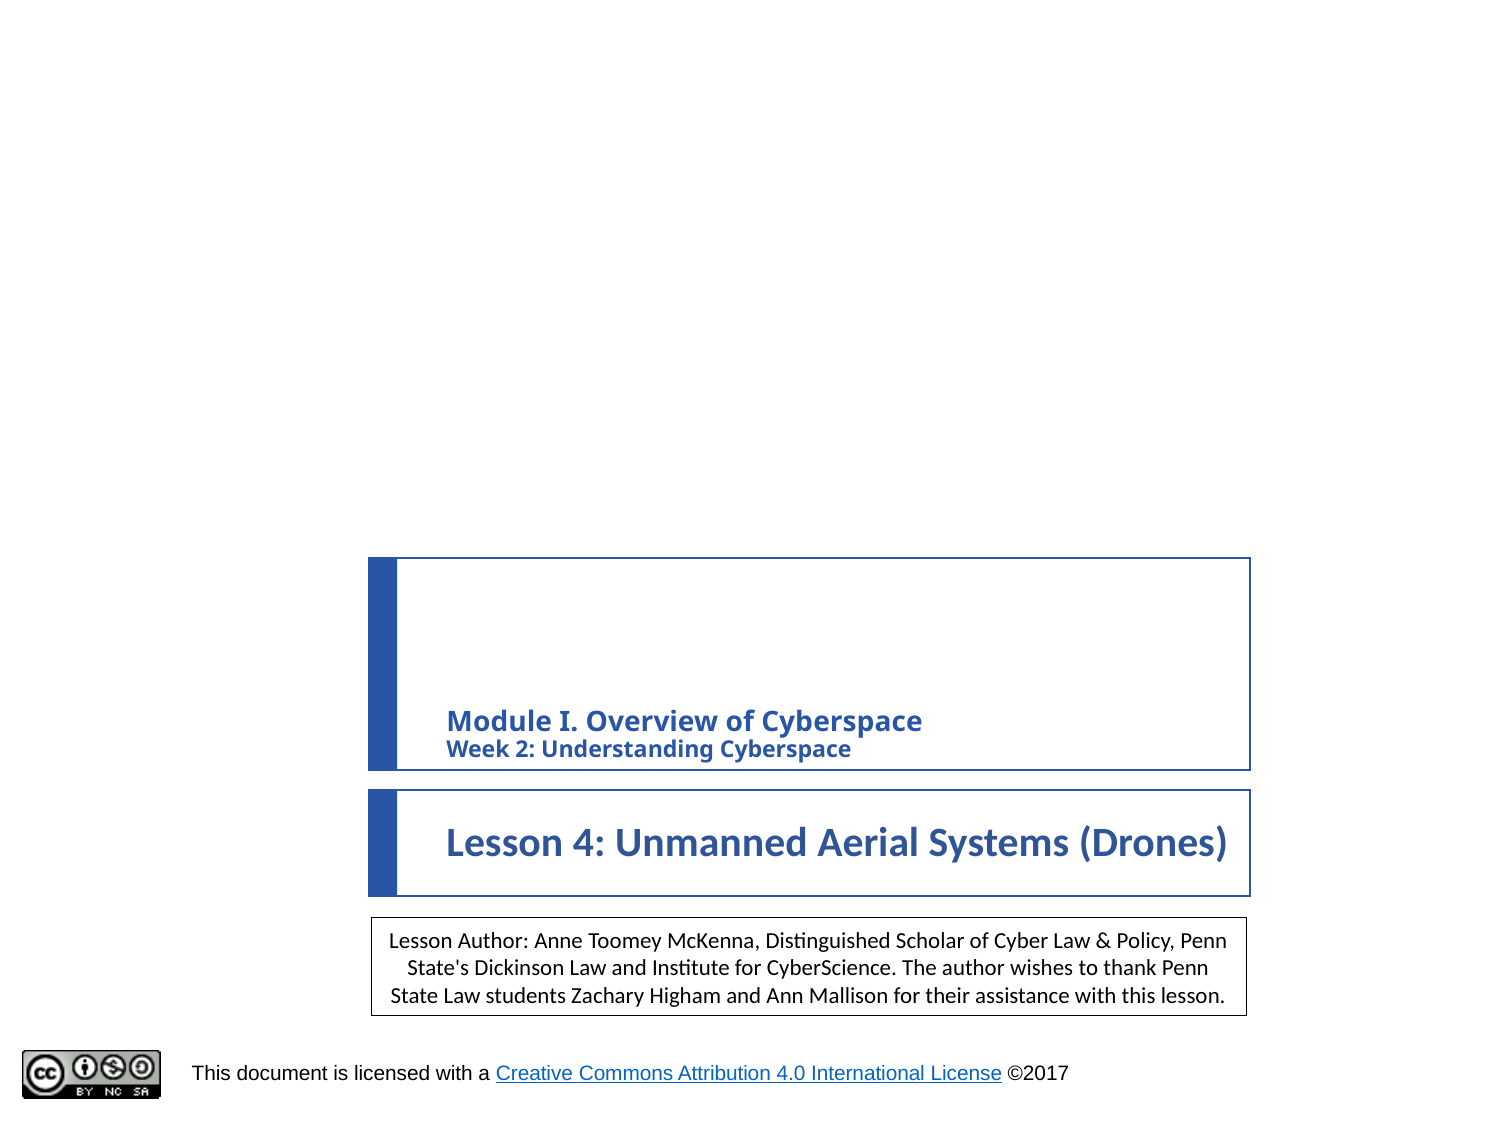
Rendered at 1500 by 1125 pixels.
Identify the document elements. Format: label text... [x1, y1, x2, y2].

text_box Lesson Author: Anne Toomey McKenna, Distinguished Scholar of Cyber Law & Policy, Penn State's Dickinson Law and Institute for CyberScience. The author wishes to thank Penn State Law students Zachary Higham and Ann Mallison for their assistance with this lesson. [371, 917, 1247, 1016]
list Lesson 4: Unmanned Aerial Systems (Drones) [431, 819, 1246, 866]
title Module I. Overview of Cyberspace Week 2: Understanding Cyberspace [431, 637, 1189, 771]
picture [22, 1050, 161, 1099]
